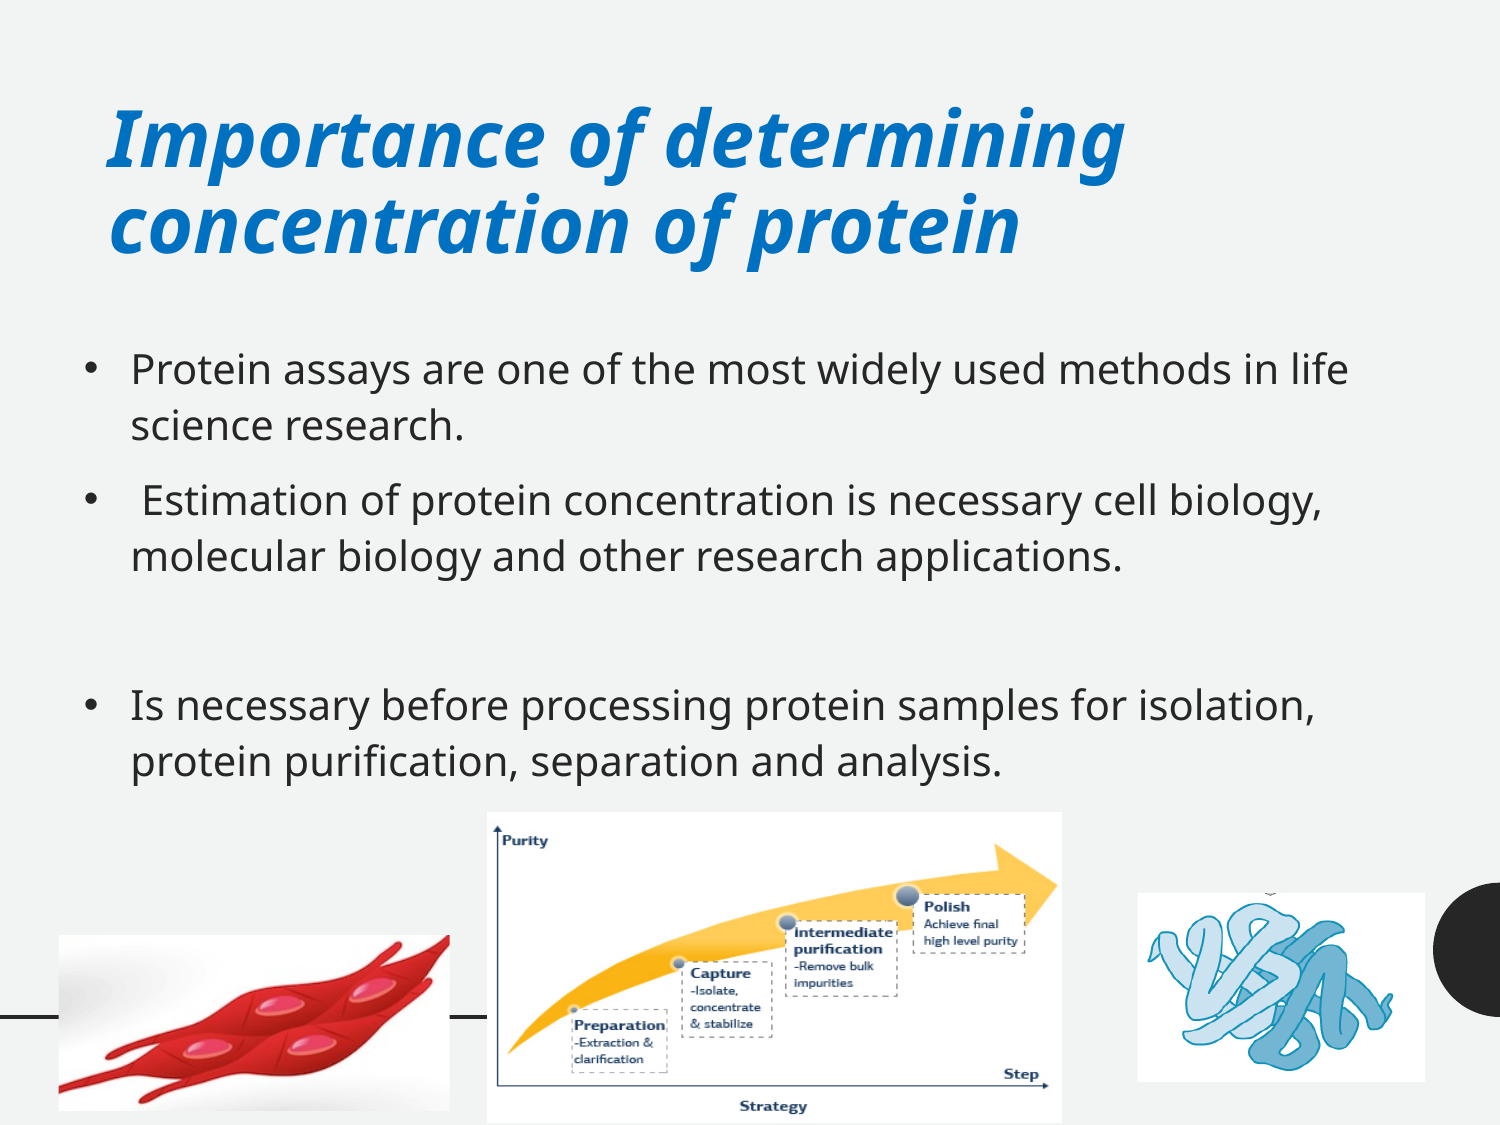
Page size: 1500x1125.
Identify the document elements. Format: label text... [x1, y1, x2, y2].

picture [1137, 893, 1425, 1082]
title Importance of determining concentration of protein [93, 91, 1375, 260]
picture [58, 935, 450, 1111]
picture [487, 812, 1062, 1123]
list Protein assays are one of the most widely used methods in life science research. Estimation of protein concentration is necessary cell biology, molecular biology and other research applications. Is necessary before processing protein samples for isolation, protein purification, separation and analysis. [68, 260, 1419, 923]
